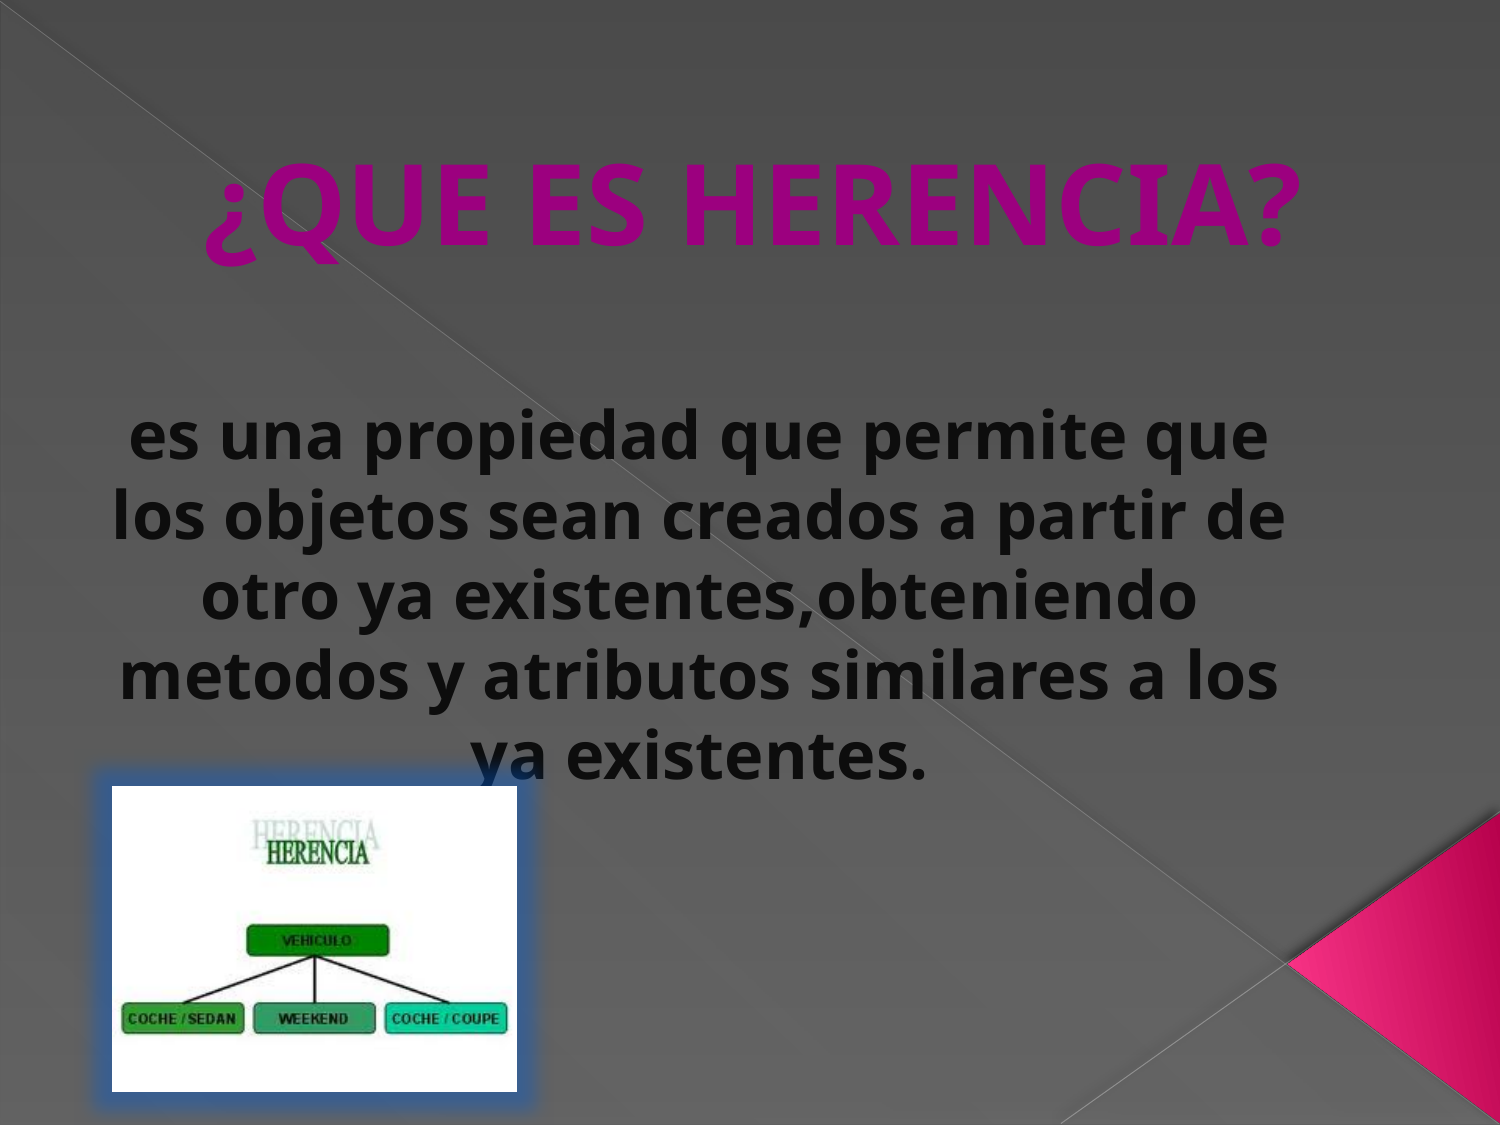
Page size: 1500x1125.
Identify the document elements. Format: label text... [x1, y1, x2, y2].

picture [111, 786, 518, 1092]
text_box ¿QUE ES HERENCIA? [188, 125, 1319, 276]
subtitle es una propiedad que permite que los objetos sean creados a partir de otro ya existentes,obteniendo metodos y atributos similares a los ya existentes. [64, 385, 1341, 693]
